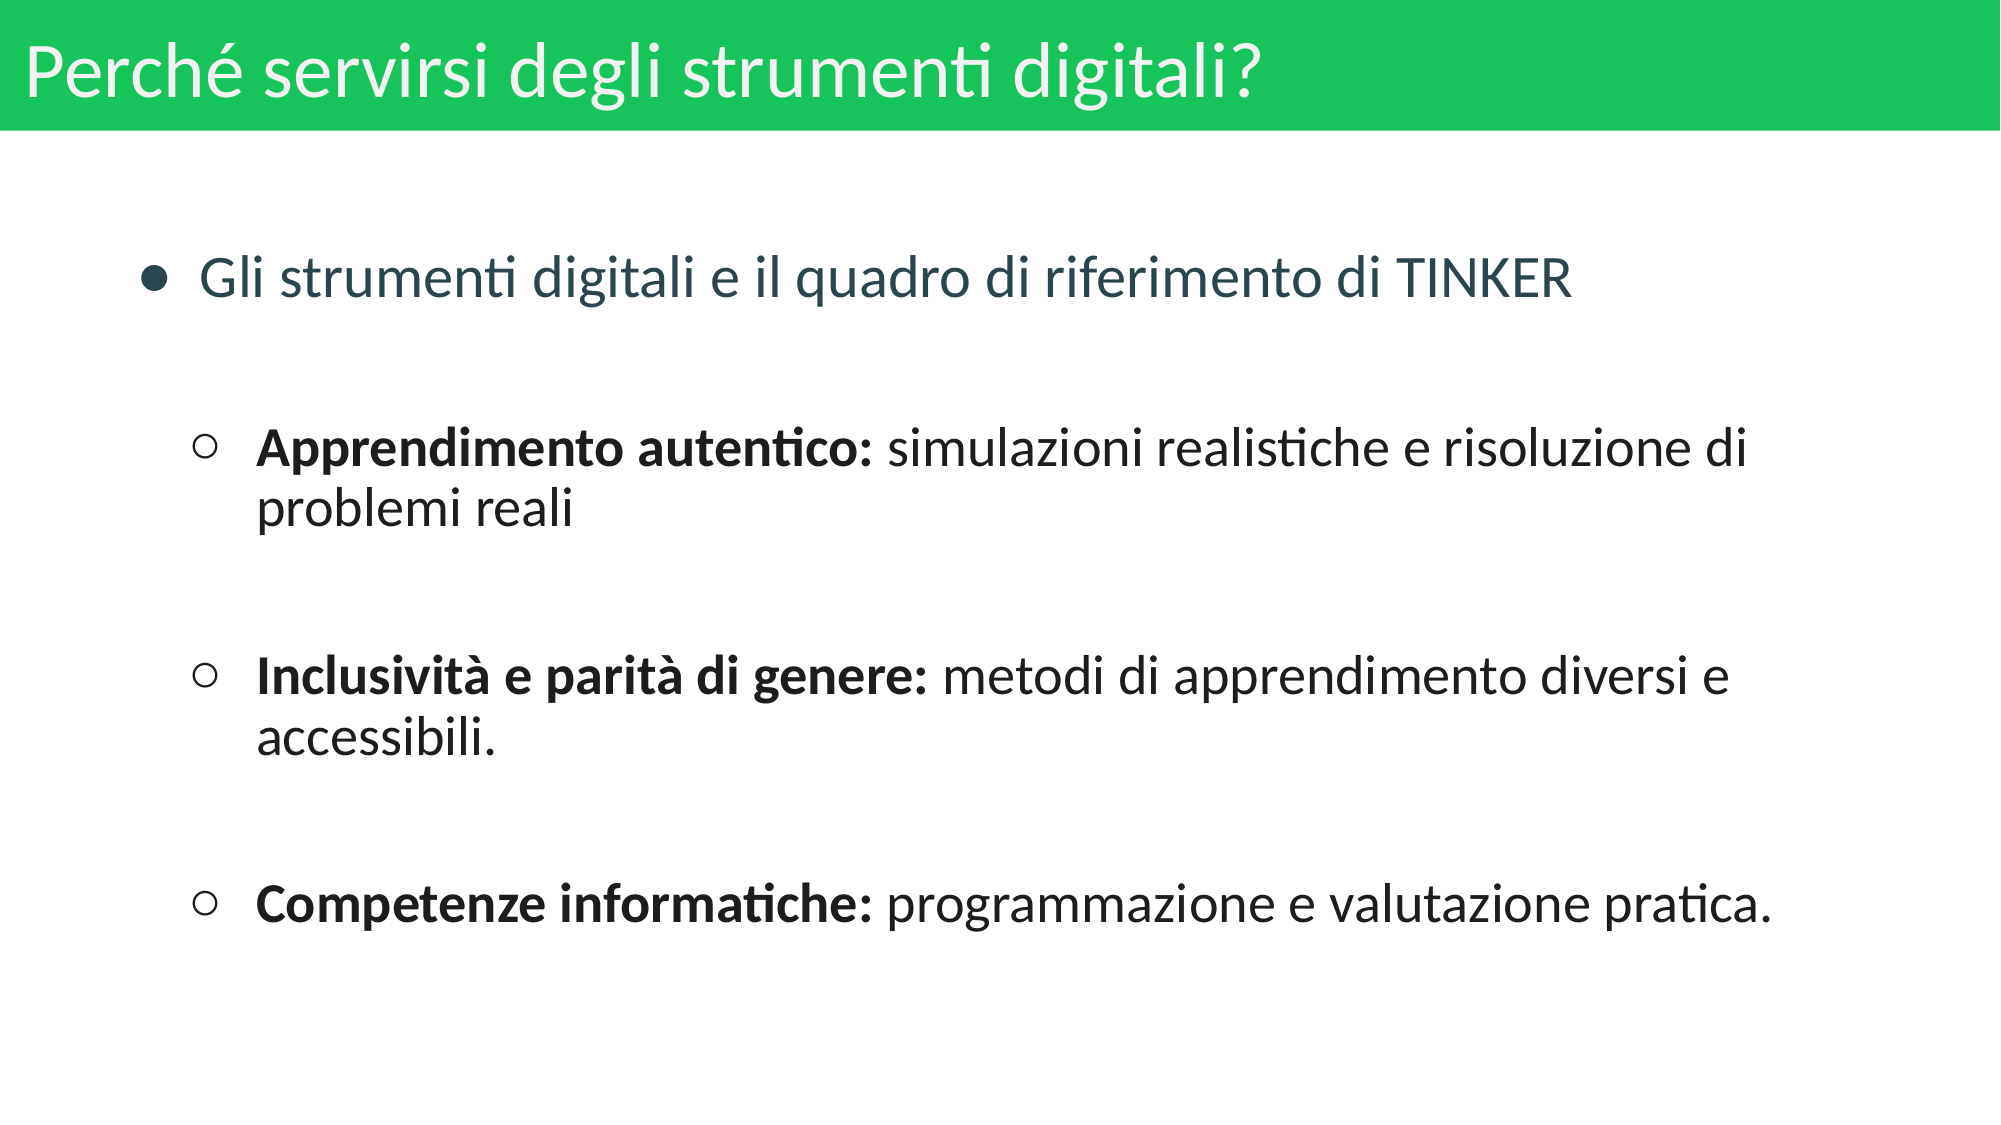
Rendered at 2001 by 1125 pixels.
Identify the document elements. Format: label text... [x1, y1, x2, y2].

list Gli strumenti digitali e il quadro di riferimento di TINKER Apprendimento autentico: simulazioni realistiche e risoluzione di problemi reali Inclusività e parità di genere: metodi di apprendimento diversi e accessibili. Competenze informatiche: programmazione e valutazione pratica. [16, 144, 1976, 1108]
title Perché servirsi degli strumenti digitali? [16, 13, 1976, 131]
